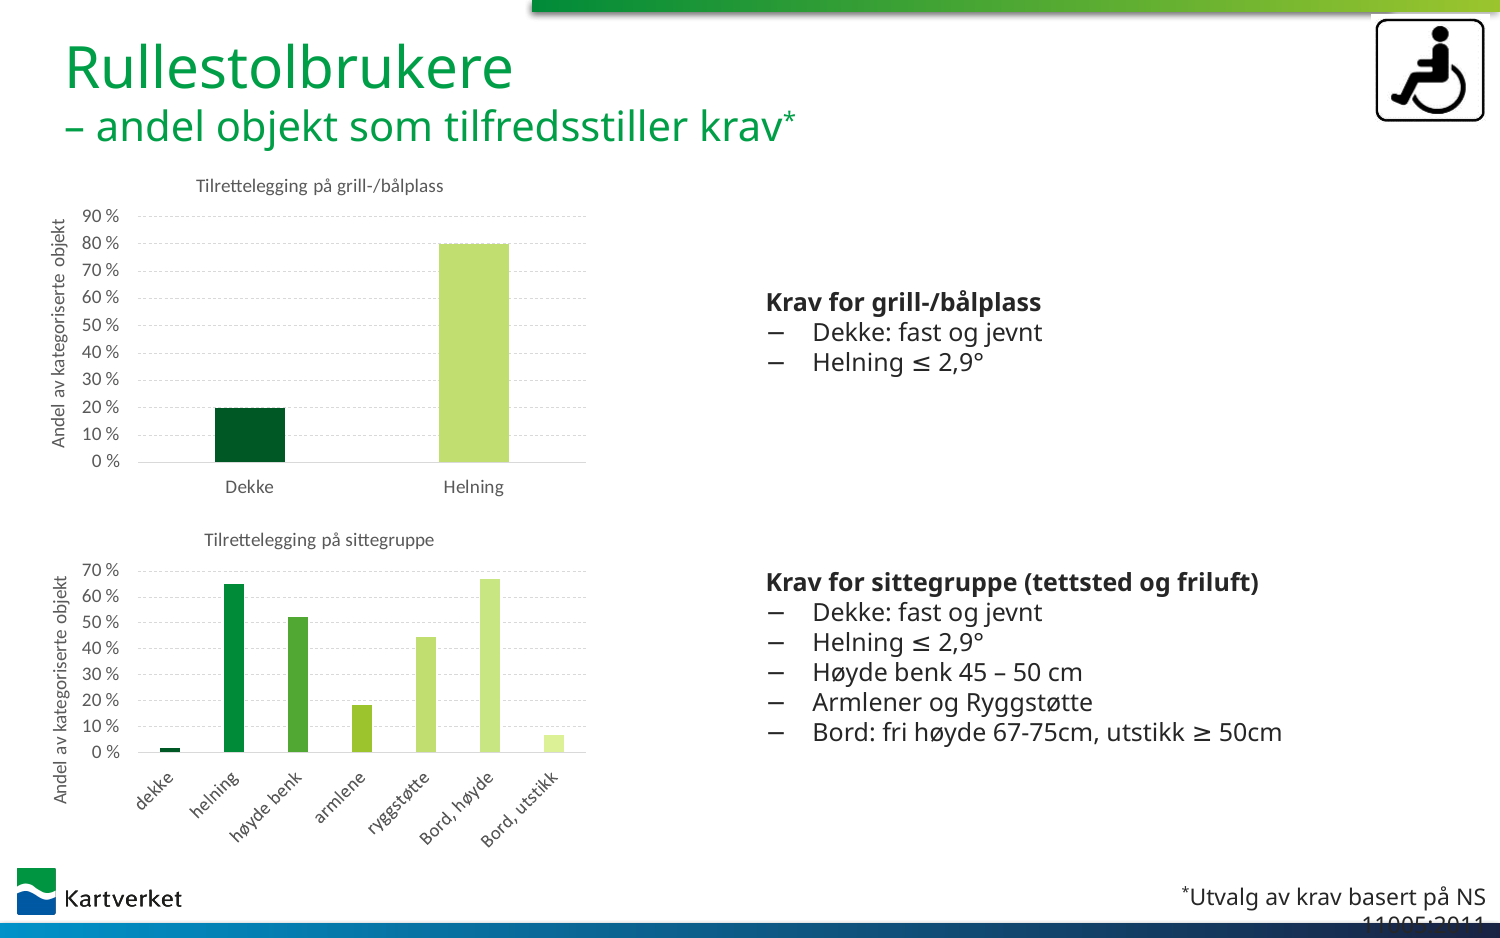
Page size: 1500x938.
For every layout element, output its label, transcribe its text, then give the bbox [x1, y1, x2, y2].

picture [41, 520, 597, 859]
text_box *Utvalg av krav basert på NS 11005:2011 [1068, 873, 1500, 938]
text_box Krav for grill-/bålplass Dekke: fast og jevnt Helning ≤ 2,9° [750, 279, 1452, 384]
picture [1371, 13, 1491, 127]
text_box Rullestolbrukere – andel objekt som tilfredsstiller krav* [49, 14, 1431, 158]
text_box Krav for sittegruppe (tettsted og friluft) Dekke: fast og jevnt Helning ≤ 2,9° Høyde benk 45 – 50 cm Armlener og Ryggstøtte Bord: fri høyde 67-75cm, utstikk ≥ 50cm [750, 559, 1500, 754]
picture [41, 166, 597, 505]
